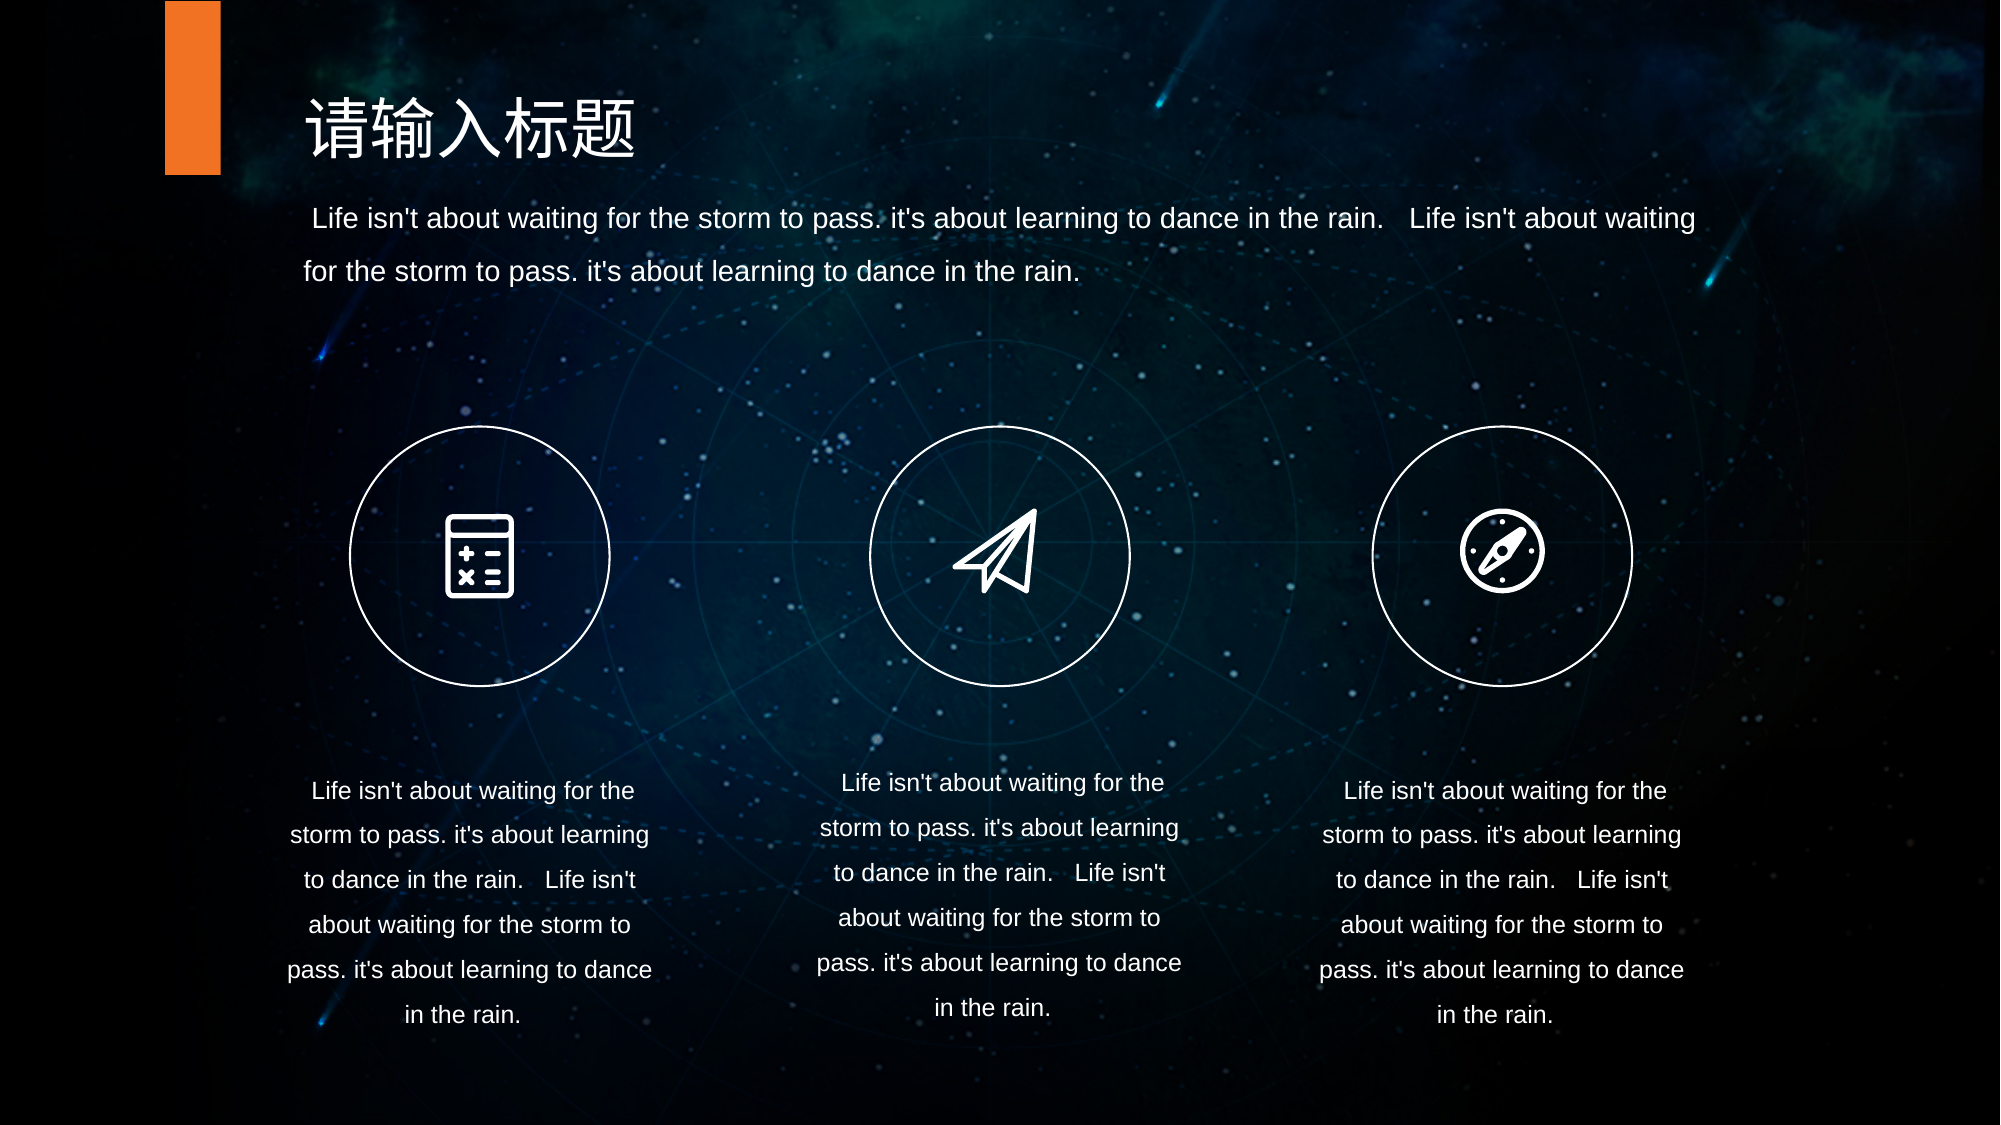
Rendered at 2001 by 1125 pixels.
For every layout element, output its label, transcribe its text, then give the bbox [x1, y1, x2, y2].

text_box [349, 426, 610, 687]
text_box [870, 426, 1130, 687]
text_box [1372, 426, 1633, 687]
text_box [1460, 508, 1545, 594]
text_box [165, 1, 221, 175]
text_box 请输入标题 [288, 79, 652, 174]
text_box [445, 514, 514, 599]
text_box [952, 508, 1037, 594]
picture [0, 0, 2000, 1125]
text_box Life isn't about waiting for the storm to pass. it's about learning to dance in the rain. Life isn't about waiting for the storm to pass. it's about learning to dance in the rain. [792, 744, 1207, 1029]
text_box Life isn't about waiting for the storm to pass. it's about learning to dance in the rain. Life isn't about waiting for the storm to pass. it's about learning to dance in the rain. [263, 751, 678, 1036]
text_box Life isn't about waiting for the storm to pass. it's about learning to dance in the rain. Life isn't about waiting for the storm to pass. it's about learning to dance in the rain. [288, 174, 1746, 295]
text_box Life isn't about waiting for the storm to pass. it's about learning to dance in the rain. Life isn't about waiting for the storm to pass. it's about learning to dance in the rain. [1295, 751, 1710, 1036]
